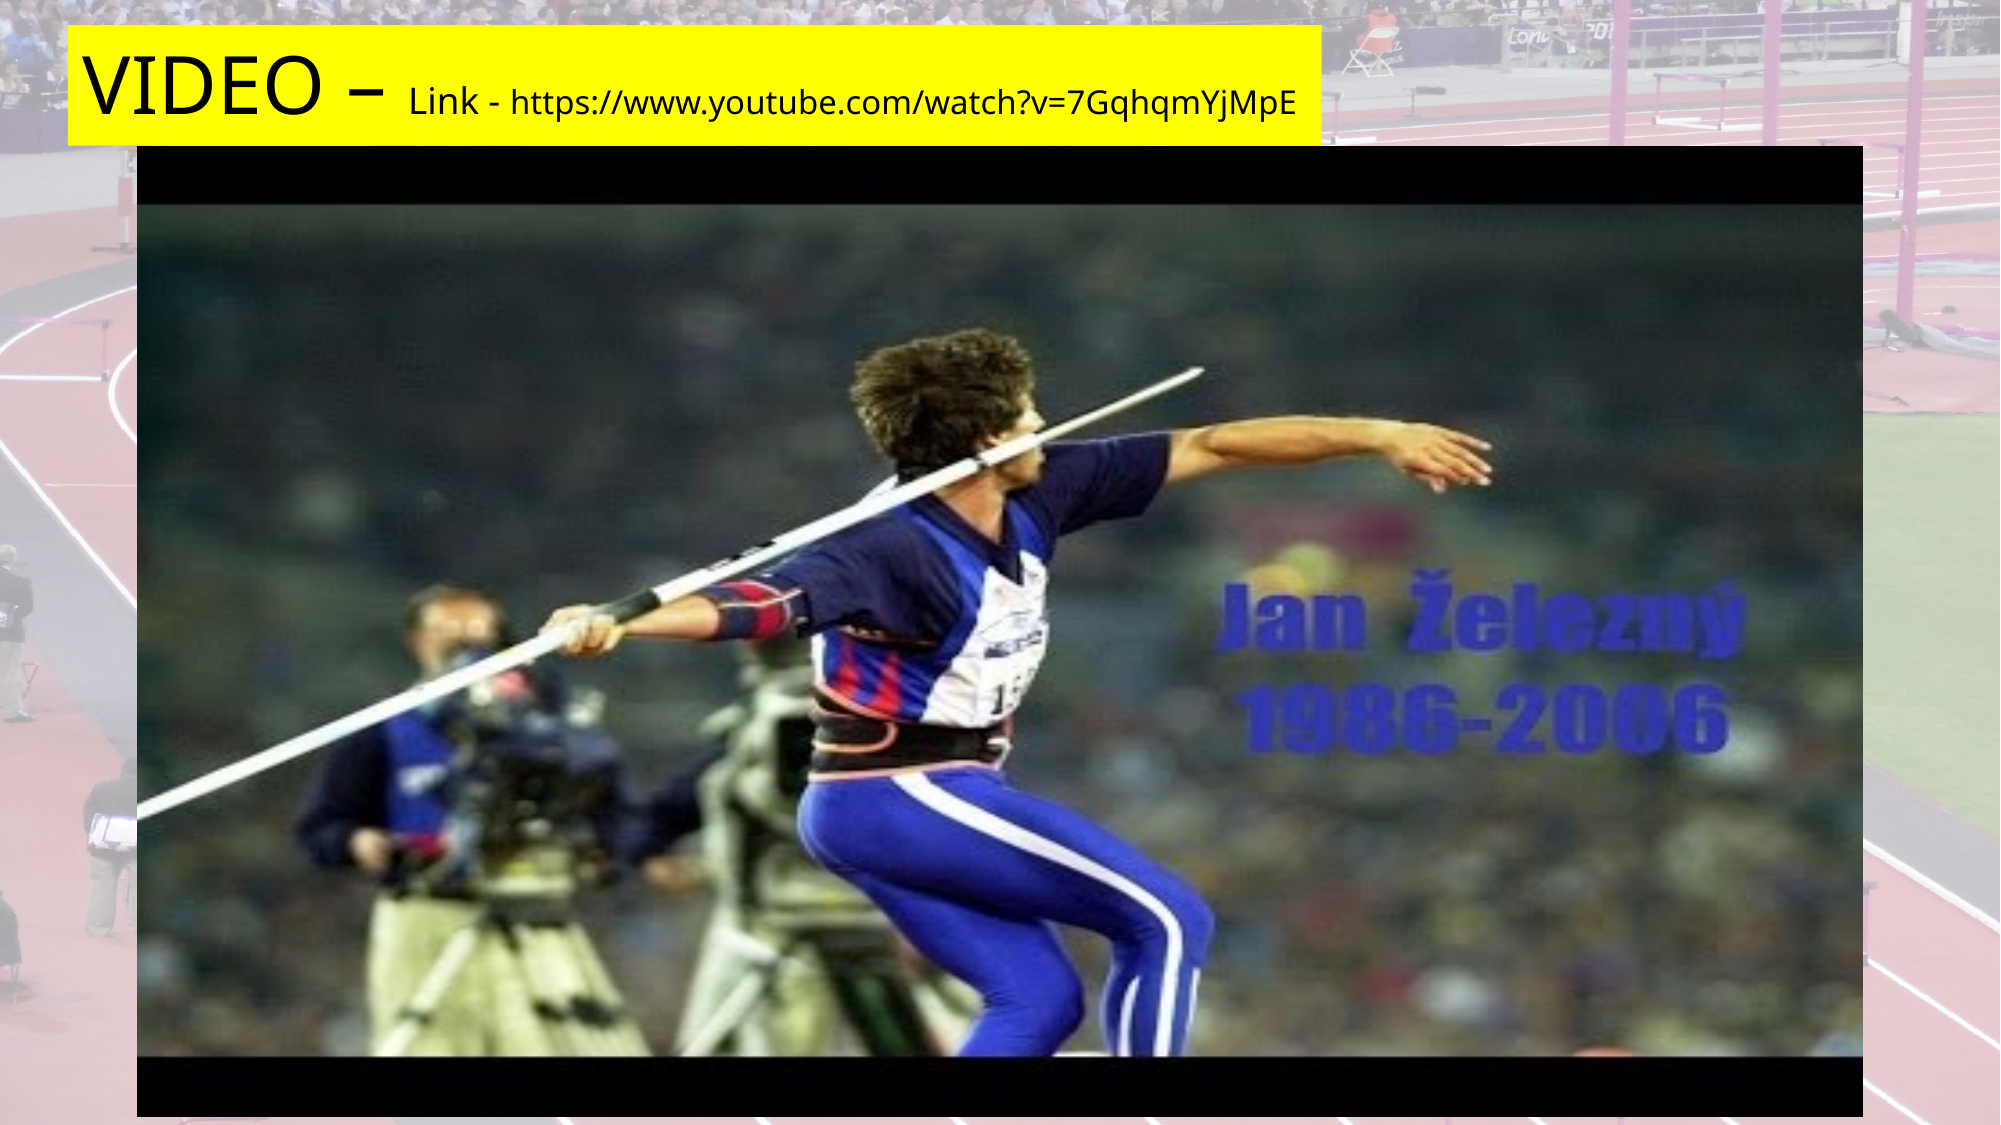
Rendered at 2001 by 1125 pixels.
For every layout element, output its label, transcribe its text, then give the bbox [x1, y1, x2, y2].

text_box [136, 145, 1864, 1118]
title VIDEO – Link - https://www.youtube.com/watch?v=7GqhqmYjMpE [67, 25, 1322, 146]
